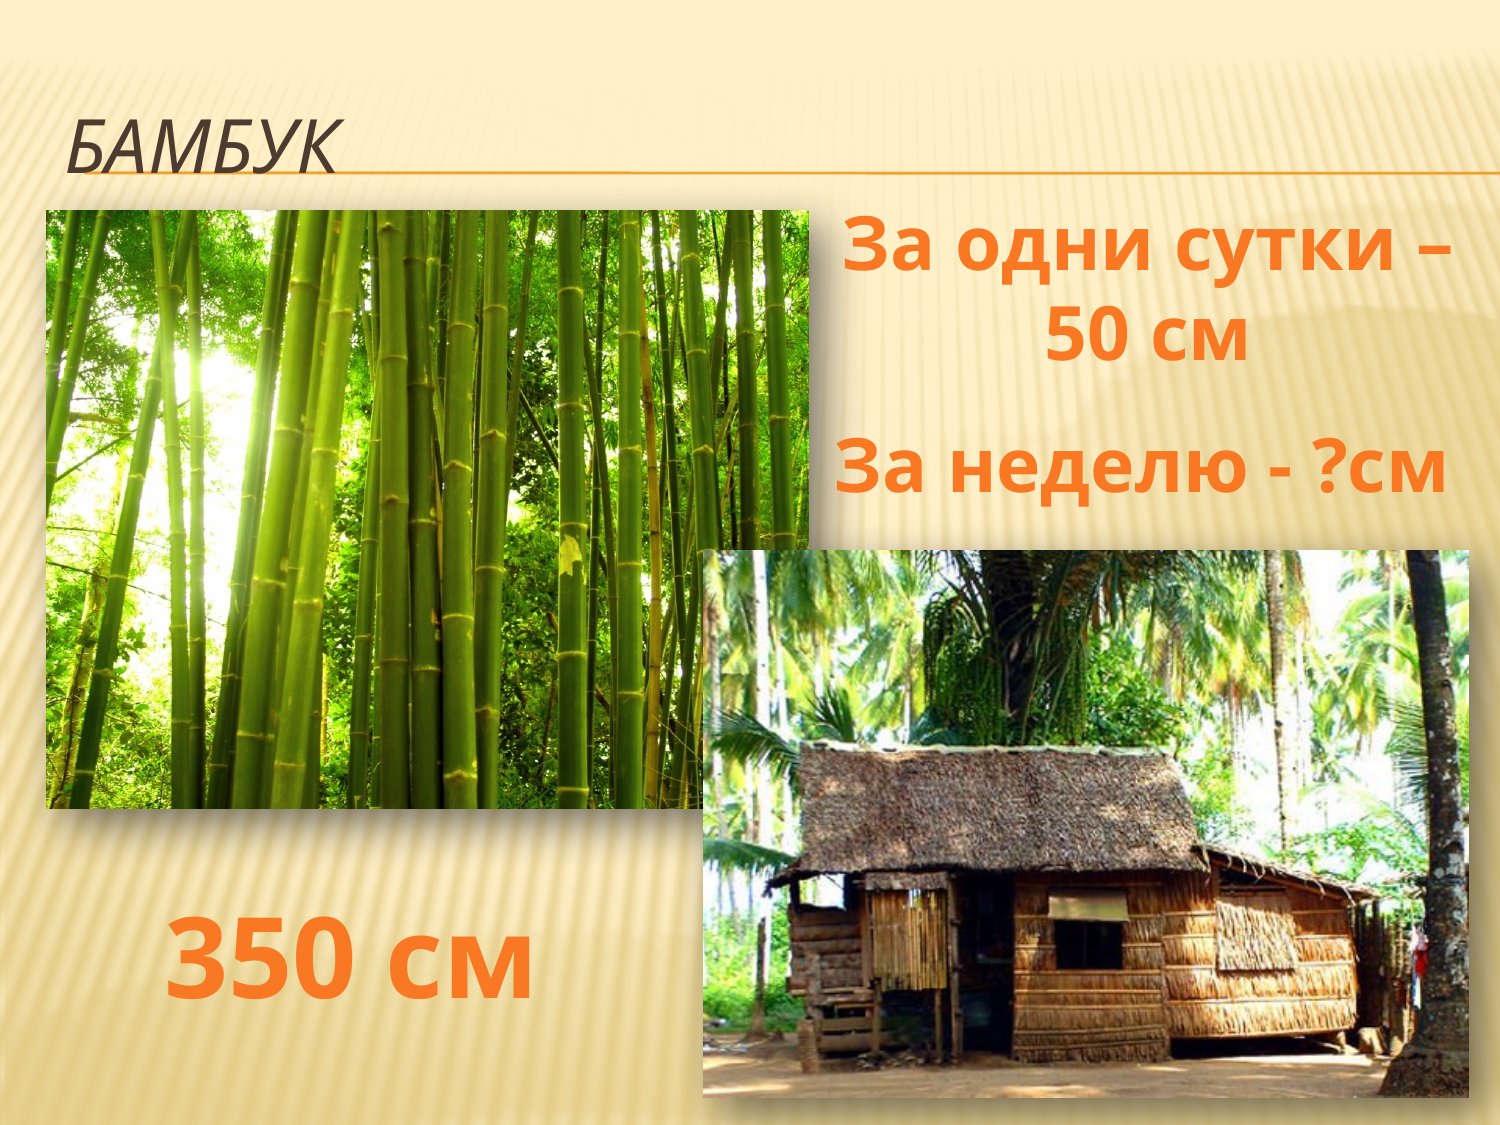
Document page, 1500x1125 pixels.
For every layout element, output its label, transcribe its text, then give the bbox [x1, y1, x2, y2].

picture [46, 210, 1470, 1098]
text_box 350 см [149, 878, 554, 1029]
title Бамбук [49, 75, 1475, 205]
text_box За неделю - ?см [819, 410, 1466, 516]
text_box За одни сутки – 50 см [796, 187, 1500, 383]
